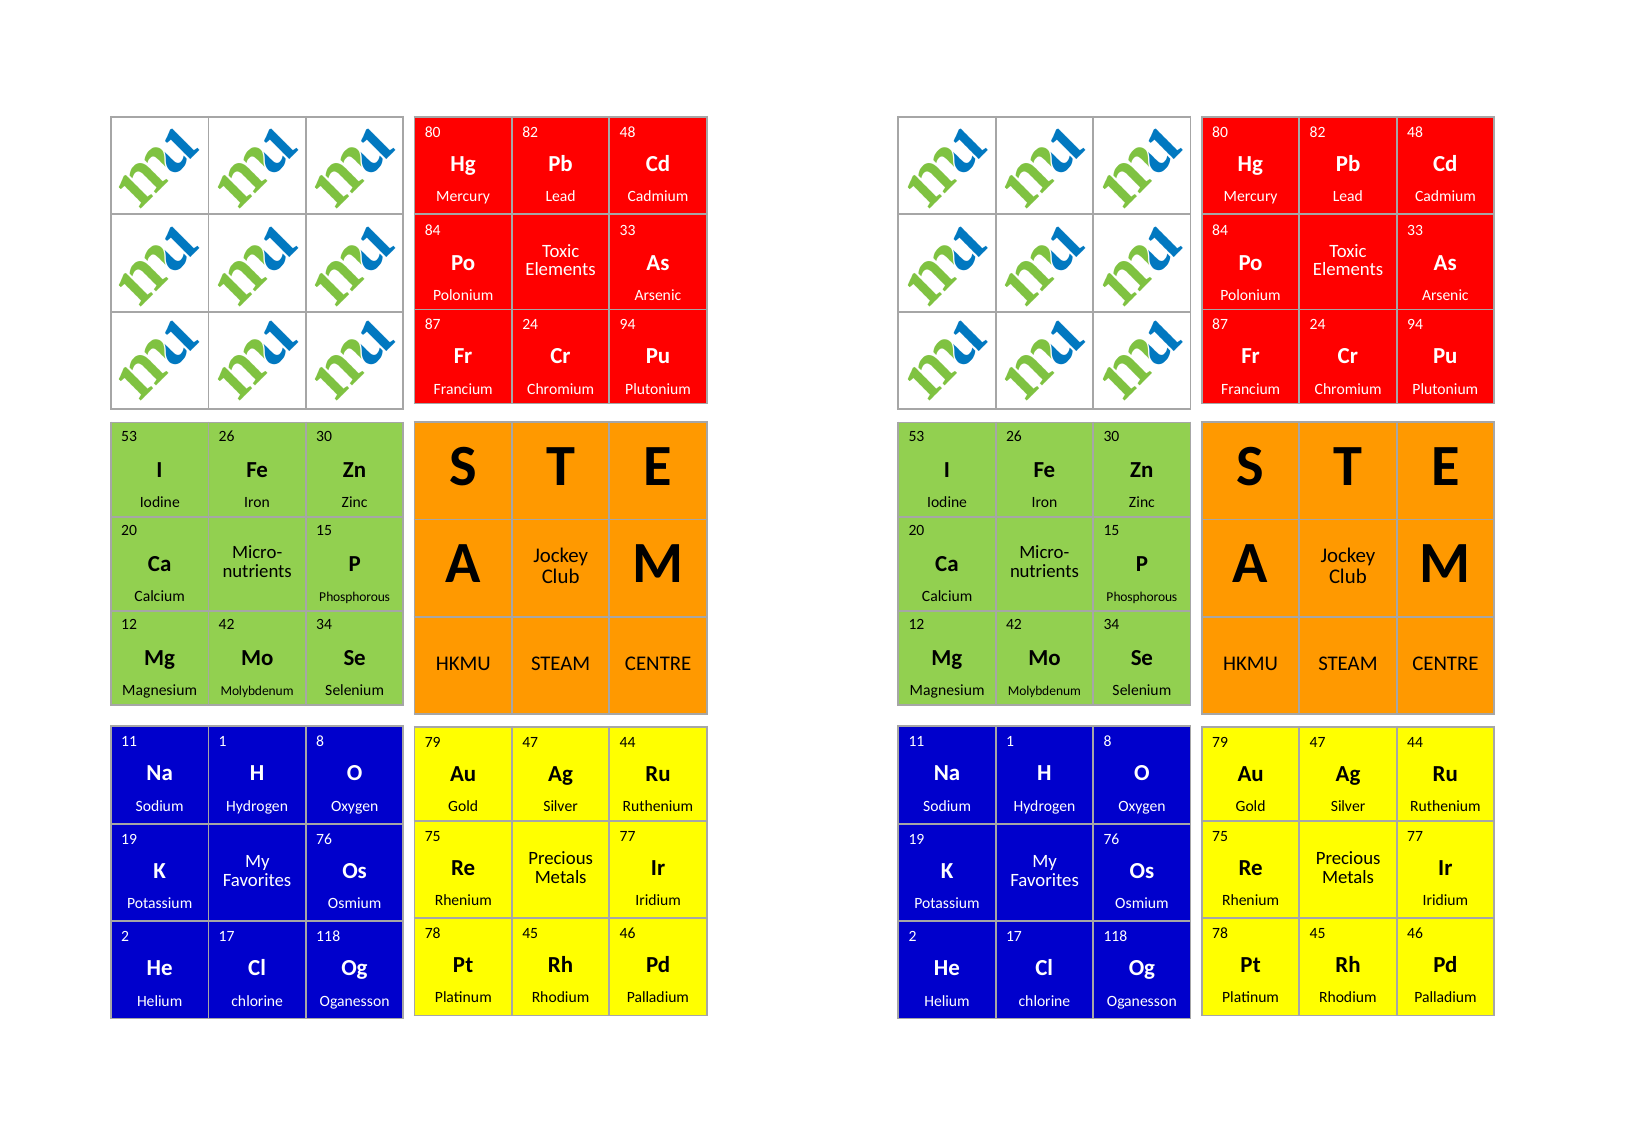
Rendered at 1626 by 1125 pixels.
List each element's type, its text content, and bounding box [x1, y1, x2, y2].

table_cell 84 [1203, 215, 1298, 245]
table_cell Molybdenum [209, 679, 305, 704]
table_cell Mo [997, 640, 1092, 679]
table_cell 75 [415, 822, 511, 850]
table_cell Au [1203, 756, 1298, 795]
table_cell STEAM [1300, 618, 1396, 713]
table_cell Fr [415, 339, 511, 377]
table_header E [610, 423, 706, 519]
table_cell Iodine [112, 491, 208, 516]
table_cell Og [307, 951, 402, 989]
table_cell [899, 215, 959, 276]
table_cell Toxic Elements [513, 215, 608, 309]
table_cell 78 [1203, 919, 1298, 948]
table_cell 17 [209, 922, 305, 951]
table_cell M [610, 520, 706, 616]
table_header 53 [112, 423, 208, 452]
table_cell 76 [1094, 825, 1190, 853]
table_cell Sodium [899, 794, 995, 823]
table_header [370, 118, 402, 150]
table_cell Jockey Club [1300, 520, 1396, 616]
table_cell Zinc [307, 491, 402, 516]
table_cell O [1094, 756, 1190, 794]
table_cell [1031, 347, 1092, 408]
table_cell Se [1094, 640, 1190, 679]
table_cell Francium [415, 377, 511, 403]
table_cell He [899, 951, 995, 989]
table_cell Polonium [415, 283, 511, 309]
table_cell [307, 290, 334, 311]
table_cell 45 [1300, 919, 1396, 948]
table_cell [209, 313, 266, 370]
table_cell Toxic Elements [1300, 215, 1396, 309]
table_header [1131, 154, 1190, 213]
table_cell Rhodium [513, 986, 608, 1015]
table_cell As [1398, 245, 1493, 283]
table_cell Iron [997, 491, 1092, 516]
table_cell chlorine [997, 989, 1092, 1018]
table_cell [276, 313, 305, 342]
table_cell [997, 313, 1053, 334]
table_cell Mo [209, 640, 305, 679]
table_cell 118 [307, 922, 402, 951]
table_header T [513, 423, 608, 519]
table_cell Re [1203, 850, 1298, 889]
table_header [247, 155, 305, 213]
table_cell Na [899, 756, 995, 794]
table_header 26 [209, 423, 305, 452]
table_cell 84 [415, 215, 511, 245]
table_cell H [997, 756, 1092, 794]
table_cell [1161, 313, 1190, 342]
table_cell [997, 384, 1026, 408]
table_header 80 [415, 118, 511, 146]
table_cell 2 [112, 922, 208, 951]
table_cell CENTRE [1398, 618, 1493, 713]
table_cell Arsenic [610, 283, 706, 309]
table_header [112, 118, 170, 142]
table_cell 20 [899, 518, 995, 546]
table_cell K [899, 853, 995, 892]
picture [207, 309, 306, 408]
table_cell [1157, 215, 1190, 248]
table_cell 33 [610, 215, 706, 245]
table_cell 77 [610, 822, 706, 850]
table_cell Ca [112, 546, 208, 585]
table_header 26 [997, 423, 1092, 452]
table_cell Palladium [1398, 986, 1493, 1015]
picture [994, 309, 1093, 408]
picture [207, 117, 306, 216]
picture [1092, 215, 1191, 314]
picture [1092, 309, 1191, 408]
table_cell [244, 347, 305, 408]
table_header [1158, 118, 1190, 150]
table_cell Pd [610, 948, 706, 986]
table_cell Zn [1094, 452, 1190, 491]
table_cell 45 [513, 919, 608, 948]
table_cell Zn [307, 452, 402, 491]
table_cell Ir [610, 850, 706, 889]
table_cell 17 [997, 922, 1092, 951]
table_cell [997, 290, 1023, 311]
table_header [899, 118, 959, 178]
table_cell Ir [1398, 850, 1493, 889]
table_cell Chromium [513, 377, 608, 403]
table_header [344, 155, 402, 213]
table_cell 24 [1300, 310, 1396, 339]
table_cell [272, 215, 305, 248]
table_cell Palladium [610, 986, 706, 1015]
table_cell Mg [899, 640, 995, 679]
table_header [209, 186, 236, 213]
table_cell Cr [513, 339, 608, 377]
table_cell Molybdenum [997, 679, 1092, 704]
table_cell Og [1094, 951, 1190, 989]
table_cell 76 [307, 825, 402, 853]
table_cell Polonium [1203, 283, 1298, 309]
table_header [273, 118, 305, 150]
picture [897, 309, 996, 408]
table_cell Selenium [1094, 679, 1190, 704]
table_header [899, 186, 926, 213]
table_cell Rh [513, 948, 608, 986]
table_cell Phosphorous [1094, 585, 1190, 610]
table_header 80 [1203, 118, 1298, 146]
table_cell Os [307, 853, 402, 892]
table_cell CENTRE [610, 618, 706, 713]
table_cell Plutonium [610, 377, 706, 403]
table_cell Au [415, 756, 511, 795]
table_cell Sodium [112, 794, 208, 823]
table_header 44 [610, 728, 706, 756]
table_cell chlorine [209, 989, 305, 1018]
table_header 82 [513, 118, 608, 146]
table_cell [247, 253, 305, 311]
picture [108, 117, 207, 216]
table_header E [1398, 423, 1493, 519]
table_cell HKMU [415, 618, 511, 713]
picture [304, 117, 403, 216]
table_header [1094, 118, 1154, 178]
table_header 48 [610, 118, 706, 146]
table_cell Ruthenium [1398, 795, 1493, 820]
table_header [307, 118, 366, 142]
table_cell Potassium [899, 892, 995, 920]
table_cell 94 [1398, 310, 1493, 339]
table_cell 94 [610, 310, 706, 339]
table_cell 19 [899, 825, 995, 853]
table_cell 46 [1398, 919, 1493, 948]
table_cell [148, 251, 208, 311]
table_header [936, 154, 995, 213]
table_cell 75 [1203, 822, 1298, 850]
table_header 44 [1398, 728, 1493, 756]
table_cell Ruthenium [610, 795, 706, 820]
table_cell [1059, 215, 1092, 248]
table_cell Zinc [1094, 491, 1190, 516]
table_header 48 [1398, 118, 1493, 146]
table_cell [307, 313, 363, 334]
table_cell [112, 313, 167, 334]
table_cell Mg [112, 640, 208, 679]
table_cell 118 [1094, 922, 1190, 951]
table_cell [373, 313, 402, 342]
table_cell As [610, 245, 706, 283]
table_header 30 [307, 423, 402, 452]
table_cell Pb [1300, 146, 1396, 185]
table_header S [1203, 423, 1298, 519]
table_header [1034, 155, 1092, 213]
table_cell Precious Metals [1300, 822, 1396, 917]
picture [108, 215, 207, 314]
table_cell [173, 215, 208, 250]
table_cell My Favorites [209, 825, 305, 920]
picture [304, 215, 403, 314]
table_cell [1094, 284, 1121, 311]
table_cell Po [1203, 245, 1298, 283]
picture [897, 215, 996, 314]
table_cell 42 [209, 612, 305, 640]
table_cell Cr [1300, 339, 1396, 377]
table_cell [1063, 313, 1092, 342]
table_cell HKMU [1203, 618, 1298, 713]
table_cell Rhenium [1203, 889, 1298, 917]
table_cell Fe [209, 452, 305, 491]
table_cell Helium [899, 989, 995, 1018]
table_cell [1128, 346, 1190, 408]
table_cell Calcium [899, 585, 995, 610]
table_header 79 [1203, 728, 1298, 756]
table_cell [209, 284, 236, 311]
table_cell [933, 346, 995, 408]
table_cell [936, 252, 995, 311]
table_cell Osmium [1094, 892, 1190, 920]
table_cell 87 [1203, 310, 1298, 339]
table_cell [1094, 313, 1151, 370]
table_cell P [1094, 546, 1190, 585]
table_cell Ru [1398, 756, 1493, 795]
table_cell [307, 215, 367, 240]
table_cell Gold [1203, 795, 1298, 820]
table_cell Iodine [899, 491, 995, 516]
table_cell 24 [513, 310, 608, 339]
table_cell 78 [415, 919, 511, 948]
table_cell [1131, 252, 1190, 311]
table_cell Gold [415, 795, 511, 820]
picture [897, 117, 996, 216]
table_header 53 [899, 423, 995, 452]
table_cell 12 [112, 612, 208, 640]
table_cell 77 [1398, 822, 1493, 850]
table_header [112, 192, 138, 213]
table_cell 87 [415, 310, 511, 339]
table_cell Oxygen [307, 794, 402, 823]
table_cell 15 [1094, 518, 1190, 546]
table_cell Ca [899, 546, 995, 585]
table_cell [899, 378, 929, 408]
table_cell K [112, 853, 208, 892]
picture [1092, 117, 1191, 216]
table_cell 42 [997, 612, 1092, 640]
table_header [174, 118, 208, 152]
picture [108, 309, 207, 408]
table_cell Cd [1398, 146, 1493, 185]
table_cell Hg [1203, 146, 1298, 185]
table_cell Francium [1203, 377, 1298, 403]
table_cell [899, 284, 926, 311]
table_cell Oganesson [307, 989, 402, 1018]
table_cell [1034, 253, 1092, 311]
table_header [1060, 118, 1092, 150]
table_cell Cl [209, 951, 305, 989]
table_cell Micro-nutrients [209, 518, 305, 610]
table_header 8 [307, 727, 402, 756]
table_cell A [415, 520, 511, 616]
table_header 1 [997, 727, 1092, 756]
table_cell 20 [112, 518, 208, 546]
table_cell Arsenic [1398, 283, 1493, 309]
table_cell Pb [513, 146, 608, 185]
table_cell Pu [610, 339, 706, 377]
table_cell [899, 313, 956, 370]
table_cell Po [415, 245, 511, 283]
table_header [148, 153, 208, 213]
table_cell Oganesson [1094, 989, 1190, 1018]
table_cell 34 [307, 612, 402, 640]
table_cell Rhenium [415, 889, 511, 917]
table_header 47 [1300, 728, 1396, 756]
table_cell [344, 253, 402, 311]
table_cell Jockey Club [513, 520, 608, 616]
table_cell Se [307, 640, 402, 679]
table_cell [209, 378, 239, 408]
table_cell [209, 215, 270, 276]
table_cell Selenium [307, 679, 402, 704]
table_cell Platinum [415, 986, 511, 1015]
table_cell Pt [415, 948, 511, 986]
picture [304, 309, 403, 408]
table_cell Pd [1398, 948, 1493, 986]
table_cell 12 [899, 612, 995, 640]
table_cell Ag [1300, 756, 1396, 795]
table_cell Fe [997, 452, 1092, 491]
table_cell Chromium [1300, 377, 1396, 403]
table_cell [307, 384, 337, 408]
table_header [1094, 186, 1121, 213]
table_cell Na [112, 756, 208, 794]
table_header 79 [415, 728, 511, 756]
table_header 11 [112, 727, 208, 756]
table_cell [112, 215, 171, 240]
table_cell Mercury [1203, 185, 1298, 213]
table_cell I [112, 452, 208, 491]
table_cell H [209, 756, 305, 794]
table_cell [966, 313, 995, 342]
table_cell Silver [513, 795, 608, 820]
table_cell M [1398, 520, 1493, 616]
table_cell [112, 290, 138, 311]
table_cell [1094, 378, 1124, 408]
table_cell Silver [1300, 795, 1396, 820]
table_cell [341, 347, 402, 408]
table_cell Platinum [1203, 986, 1298, 1015]
table_header 82 [1300, 118, 1396, 146]
table_header [963, 118, 995, 150]
table_cell O [307, 756, 402, 794]
table_cell [369, 215, 402, 248]
picture [994, 215, 1093, 314]
table_cell [112, 384, 141, 408]
table_cell 33 [1398, 215, 1493, 245]
table_header 8 [1094, 727, 1190, 756]
table_cell Hydrogen [209, 794, 305, 823]
table_cell 46 [610, 919, 706, 948]
table_cell Calcium [112, 585, 208, 610]
table_cell 15 [307, 518, 402, 546]
table_cell Ru [610, 756, 706, 795]
table_cell Rh [1300, 948, 1396, 986]
table_cell Re [415, 850, 511, 889]
table_header T [1300, 423, 1396, 519]
table_cell Helium [112, 989, 208, 1018]
table_cell Ag [513, 756, 608, 795]
table_header [209, 118, 269, 178]
table_cell Osmium [307, 892, 402, 920]
table_cell [145, 345, 208, 408]
table_cell Potassium [112, 892, 208, 920]
table_cell Precious Metals [513, 822, 608, 917]
table_header 1 [209, 727, 305, 756]
table_cell 19 [112, 825, 208, 853]
table_cell [177, 313, 208, 344]
table_cell 34 [1094, 612, 1190, 640]
table_header 11 [899, 727, 995, 756]
table_cell Iron [209, 491, 305, 516]
table_cell He [112, 951, 208, 989]
table_cell Hg [415, 146, 511, 185]
table_cell Lead [513, 185, 608, 213]
table_cell Cd [610, 146, 706, 185]
table_cell Hydrogen [997, 794, 1092, 823]
table_cell Os [1094, 853, 1190, 892]
table_cell Oxygen [1094, 794, 1190, 823]
table_header S [415, 423, 511, 519]
table_cell [962, 215, 995, 248]
table_cell I [899, 452, 995, 491]
table_header [997, 118, 1056, 142]
table_cell A [1203, 520, 1298, 616]
table_cell Micro-nutrients [997, 518, 1092, 610]
table_cell Cl [997, 951, 1092, 989]
table_cell Pu [1398, 339, 1493, 377]
table_cell Iridium [1398, 889, 1493, 917]
table_cell Rhodium [1300, 986, 1396, 1015]
table_cell My Favorites [997, 825, 1092, 920]
table_cell Fr [1203, 339, 1298, 377]
table_cell Iridium [610, 889, 706, 917]
table_cell Lead [1300, 185, 1396, 213]
table_cell 2 [899, 922, 995, 951]
table_cell [997, 215, 1057, 240]
picture [207, 215, 306, 314]
table_cell STEAM [513, 618, 608, 713]
table_cell Mercury [415, 185, 511, 213]
table_header [307, 192, 334, 213]
table_header [997, 192, 1023, 213]
picture [994, 117, 1093, 216]
table_cell Phosphorous [307, 585, 402, 610]
table_cell Cadmium [610, 185, 706, 213]
table_header 47 [513, 728, 608, 756]
table_header 30 [1094, 423, 1190, 452]
table_cell Magnesium [899, 679, 995, 704]
table_cell Magnesium [112, 679, 208, 704]
table_cell Plutonium [1398, 377, 1493, 403]
table_cell Pt [1203, 948, 1298, 986]
table_cell [1094, 215, 1154, 276]
table_cell Cadmium [1398, 185, 1493, 213]
table_cell P [307, 546, 402, 585]
